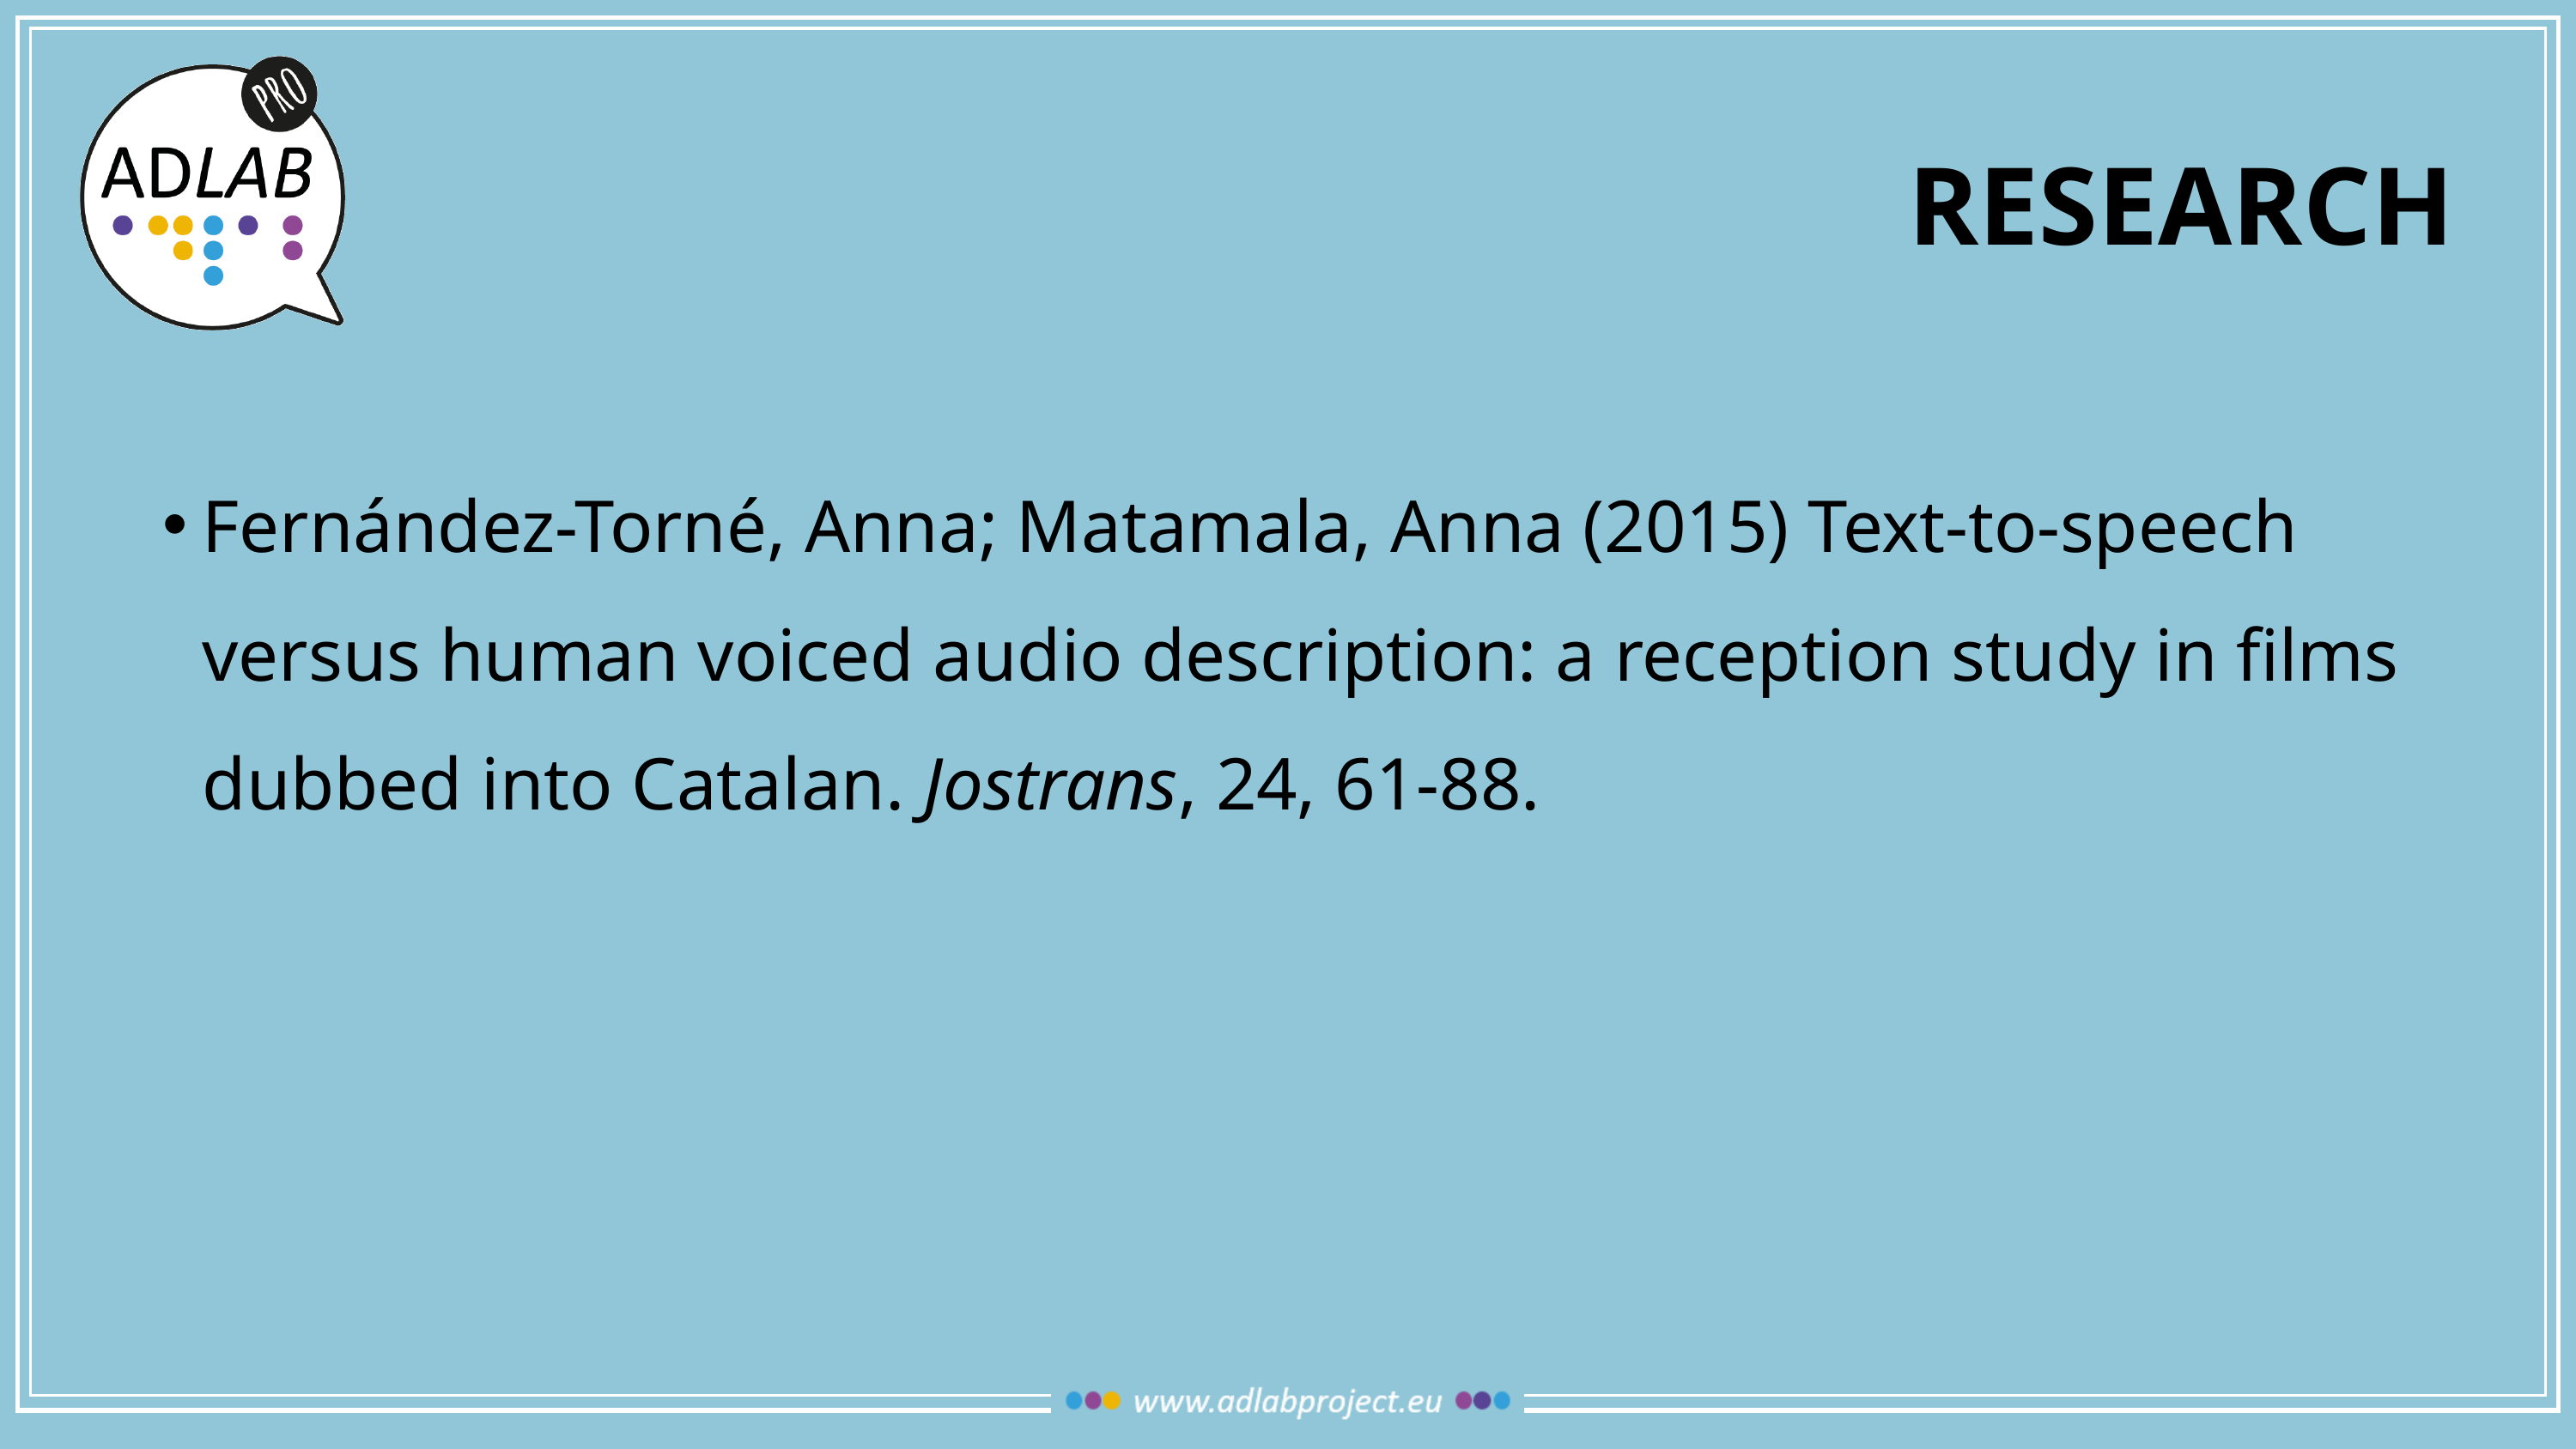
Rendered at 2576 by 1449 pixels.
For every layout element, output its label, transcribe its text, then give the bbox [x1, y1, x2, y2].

title research [384, 70, 2467, 351]
picture [72, 49, 353, 330]
picture [1051, 1378, 1524, 1429]
list Fernández-Torné, Anna; Matamala, Anna (2015) Text-to-speech versus human voiced audio description: a reception study in films dubbed into Catalan. Jostrans, 24, 61-88. [150, 431, 2467, 1087]
